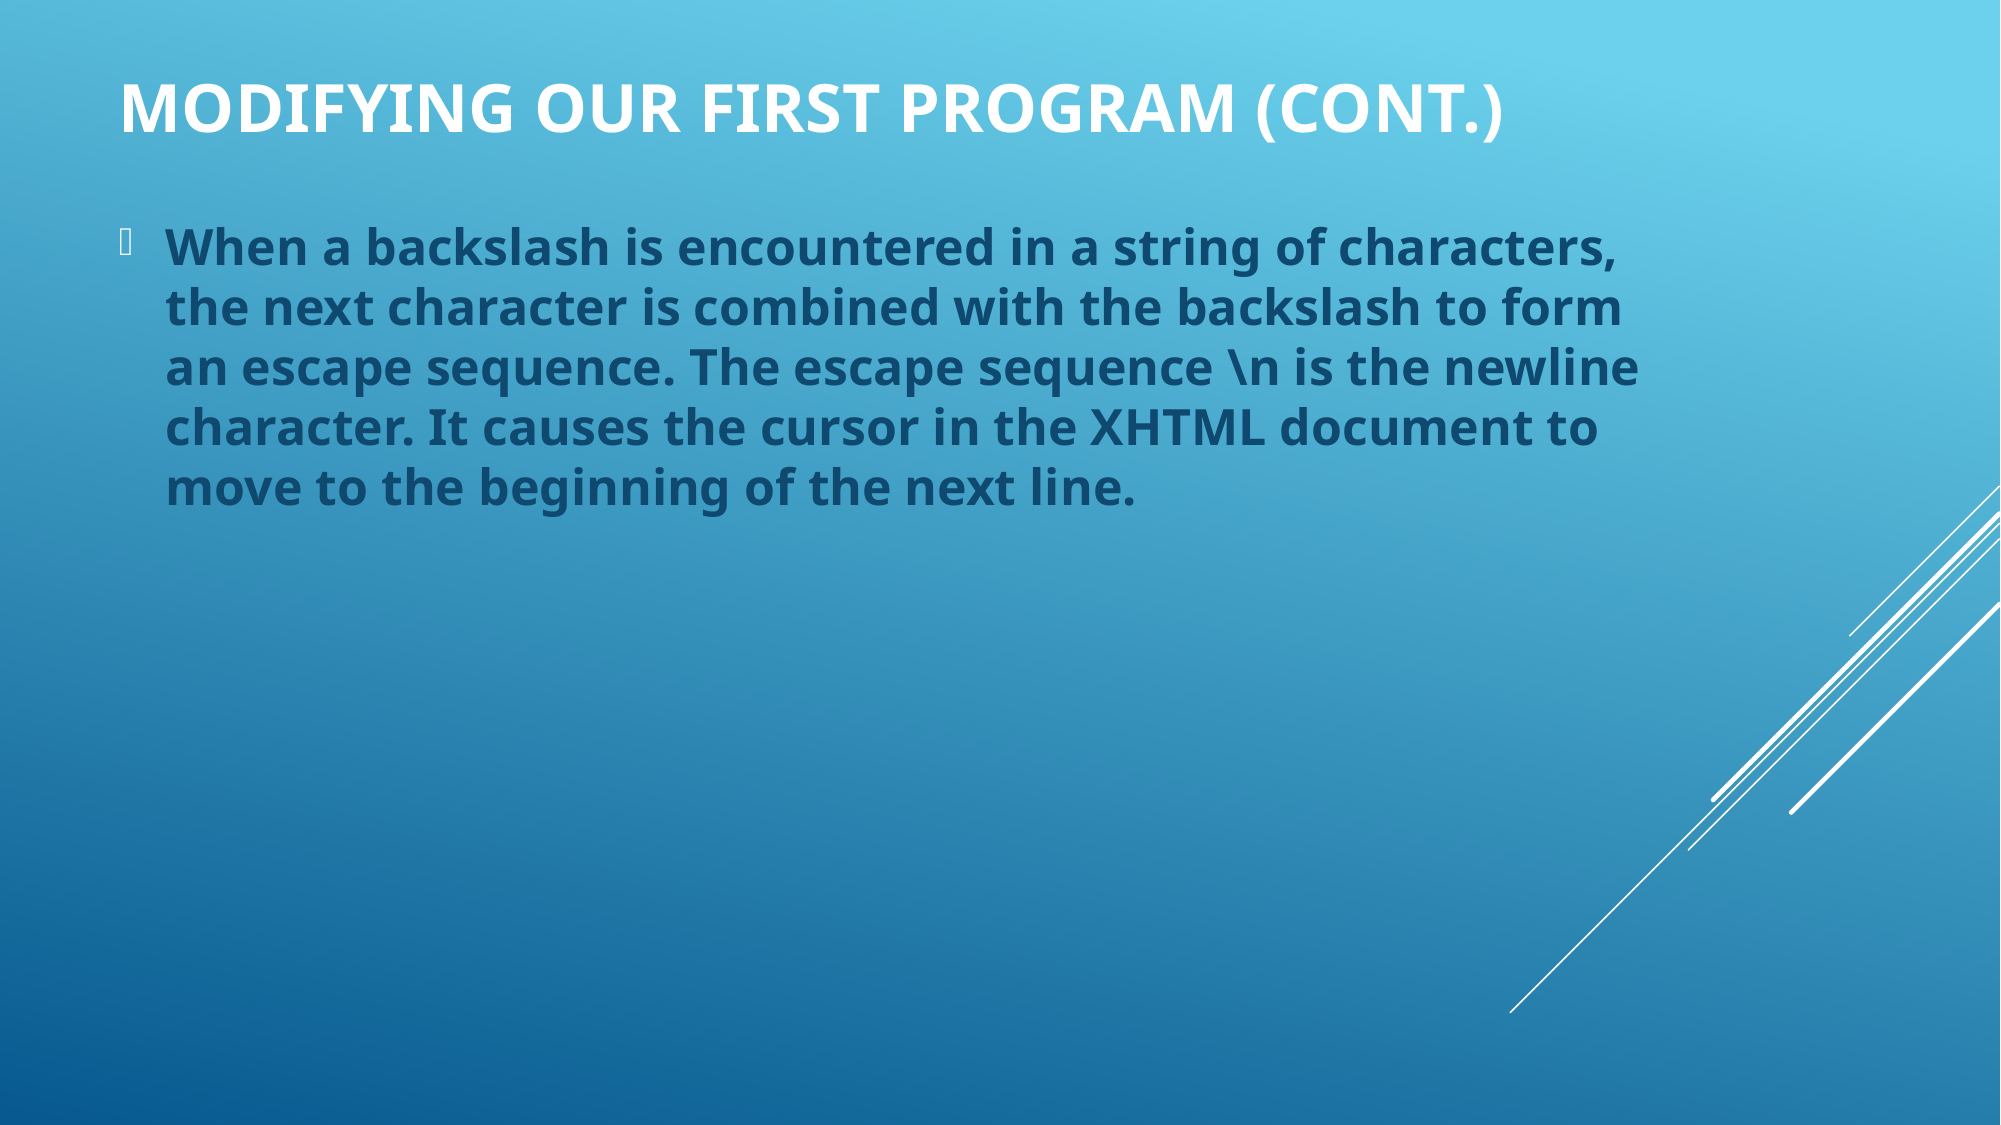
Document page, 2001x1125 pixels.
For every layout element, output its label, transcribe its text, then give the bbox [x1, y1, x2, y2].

text_box When a backslash is encountered in a string of characters, the next character is combined with the backslash to form an escape sequence. The escape sequence \n is the newline character. It causes the cursor in the XHTML document to move to the beginning of the next line. [104, 208, 1675, 550]
text_box Modifying Our First Program (Cont.) [104, 58, 1550, 165]
